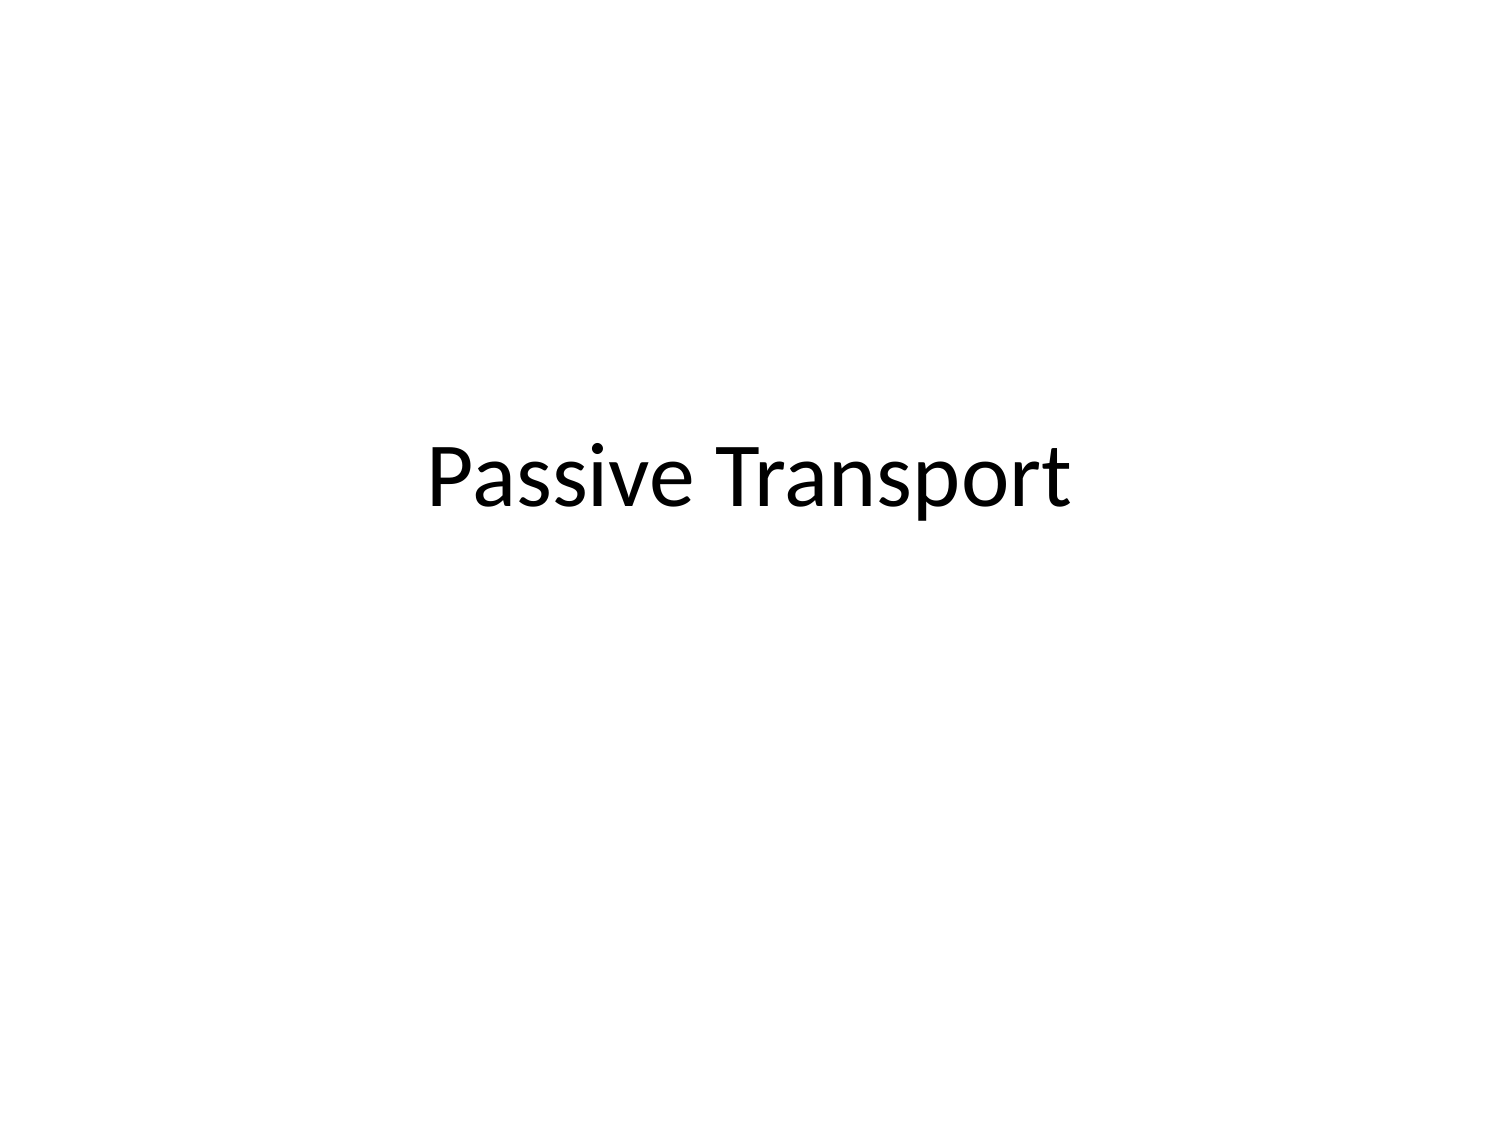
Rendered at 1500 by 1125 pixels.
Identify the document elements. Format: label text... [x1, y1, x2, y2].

title Passive Transport [112, 349, 1388, 591]
